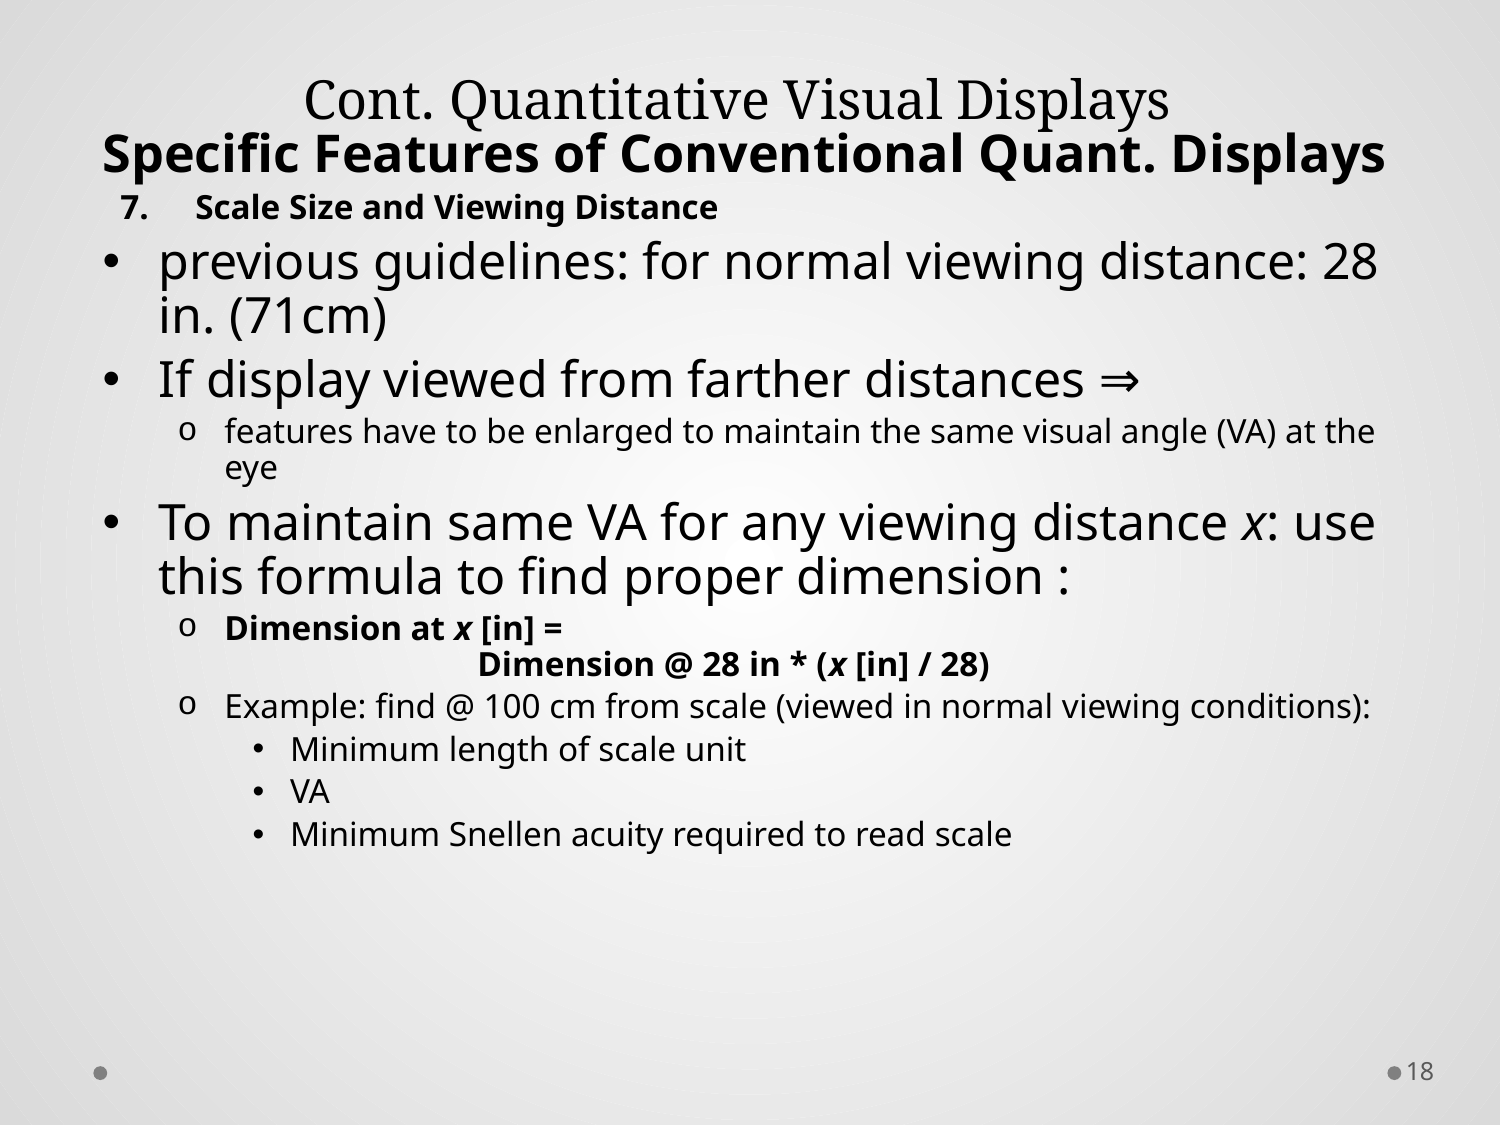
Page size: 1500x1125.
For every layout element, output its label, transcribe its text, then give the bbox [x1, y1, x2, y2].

slide_number 18 [1401, 1042, 1494, 1103]
title Cont. Quantitative Visual Displays [62, 37, 1413, 138]
list Specific Features of Conventional Quant. Displays Scale Size and Viewing Distance previous guidelines: for normal viewing distance: 28 in. (71cm) If display viewed from farther distances ⇒ features have to be enlarged to maintain the same visual angle (VA) at the eye To maintain same VA for any viewing distance x: use this formula to find proper dimension : Dimension at x [in] = Dimension @ 28 in * (x [in] / 28) Example: find @ 100 cm from scale (viewed in normal viewing conditions): Minimum length of scale unit VA Minimum Snellen acuity required to read scale [87, 112, 1438, 1125]
